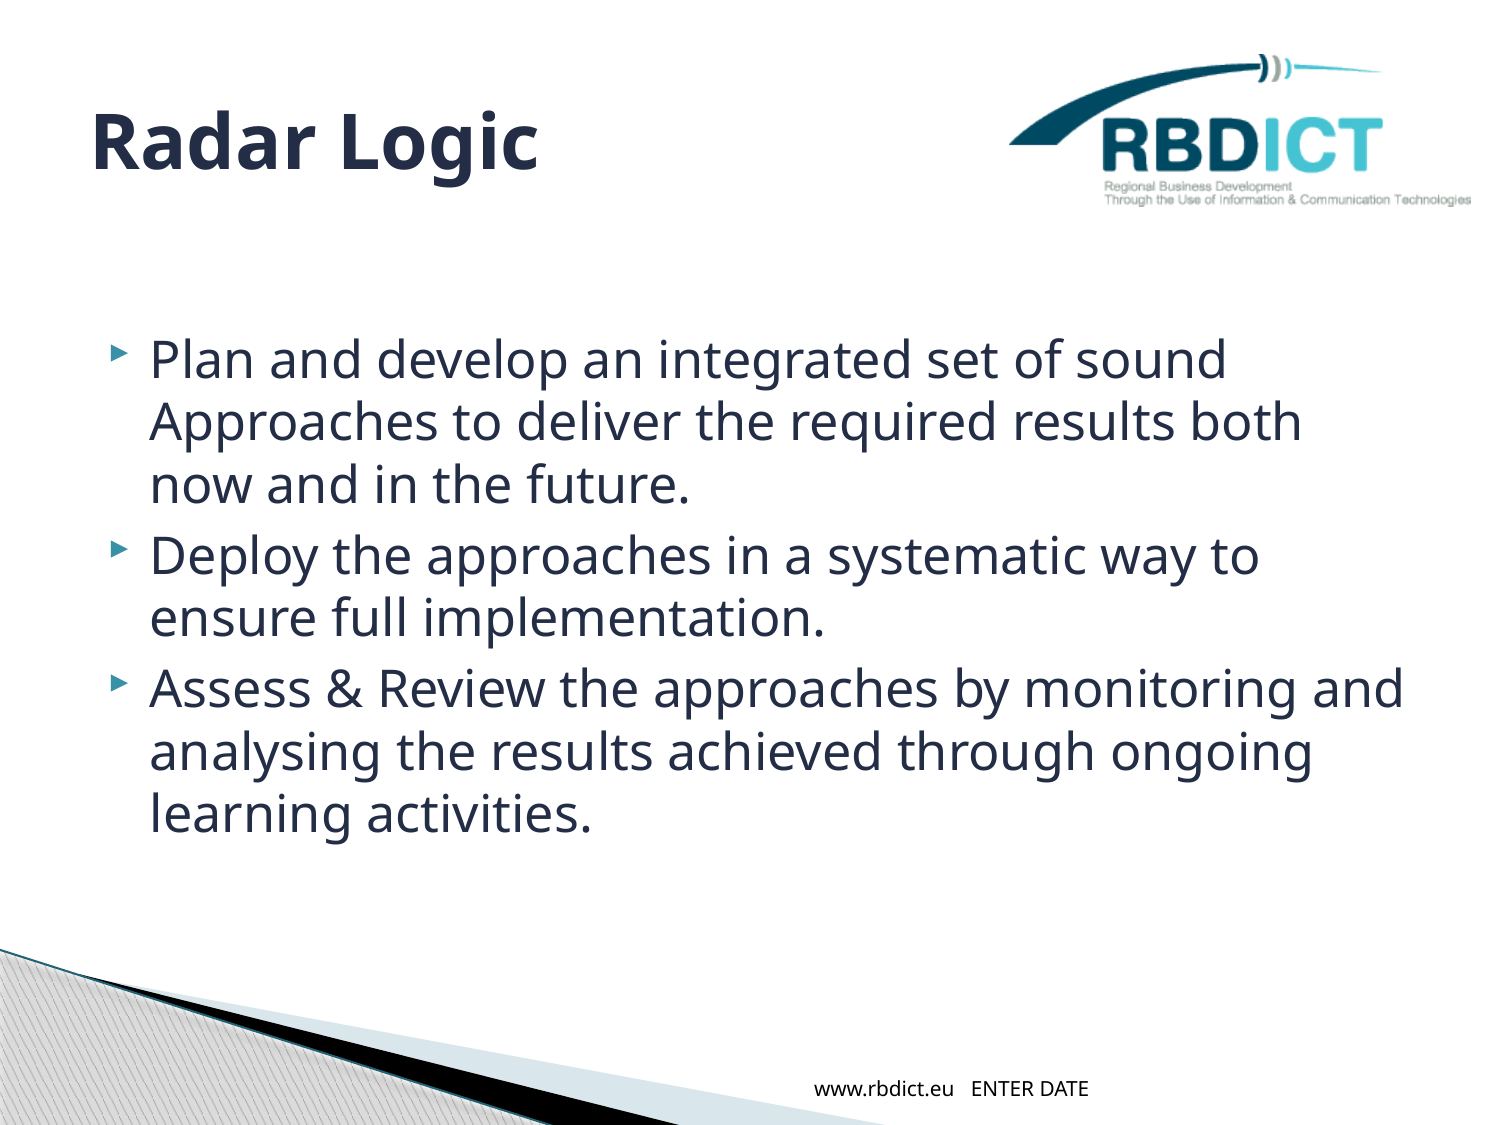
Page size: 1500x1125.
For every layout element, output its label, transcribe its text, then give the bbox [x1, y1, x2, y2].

footer www.rbdict.eu ENTER DATE [718, 1051, 1105, 1112]
picture [1425, 54, 1471, 207]
list Plan and develop an integrated set of sound Approaches to deliver the required results both now and in the future. Deploy the approaches in a systematic way to ensure full implementation. Assess & Review the approaches by monitoring and analysing the results achieved through ongoing learning activities. [74, 242, 1426, 986]
title Radar Logic [75, 45, 1425, 233]
